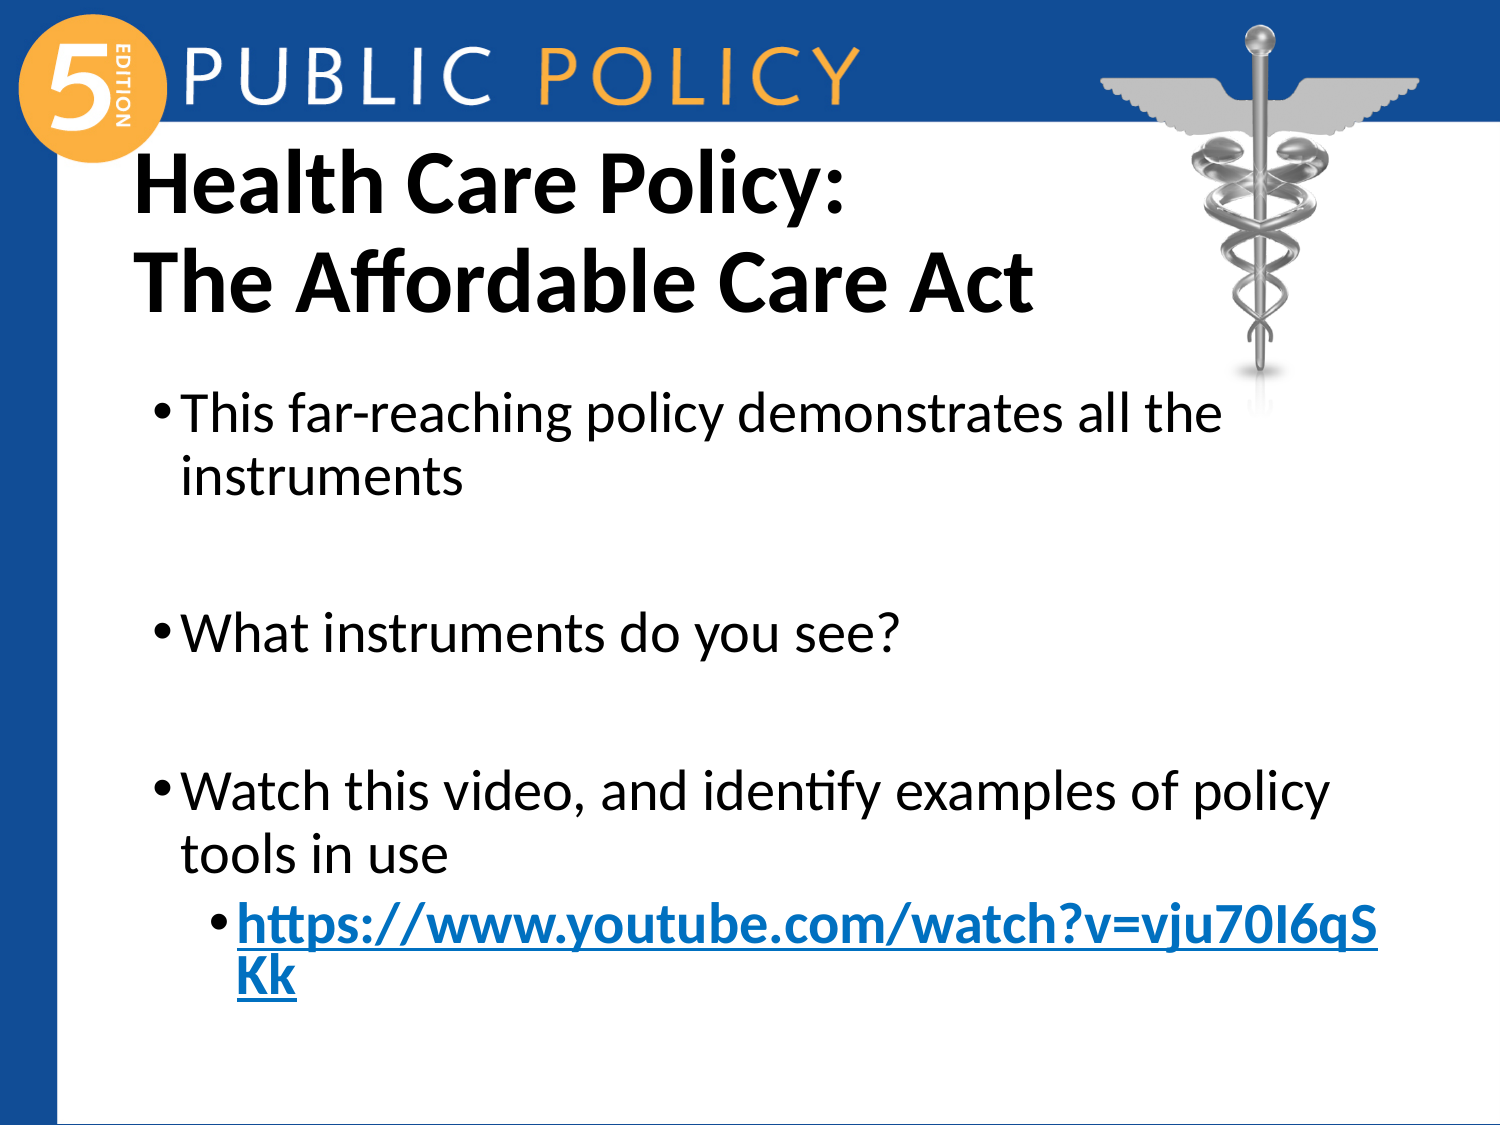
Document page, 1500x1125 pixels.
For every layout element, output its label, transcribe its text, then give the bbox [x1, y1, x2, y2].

title Health Care Policy: The Affordable Care Act [118, 125, 1099, 343]
list This far-reaching policy demonstrates all the instruments What instruments do you see? Watch this video, and identify examples of policy tools in use https://www.youtube.com/watch?v=vju70I6qSKk [137, 375, 1413, 1075]
picture [0, 0, 1500, 1125]
